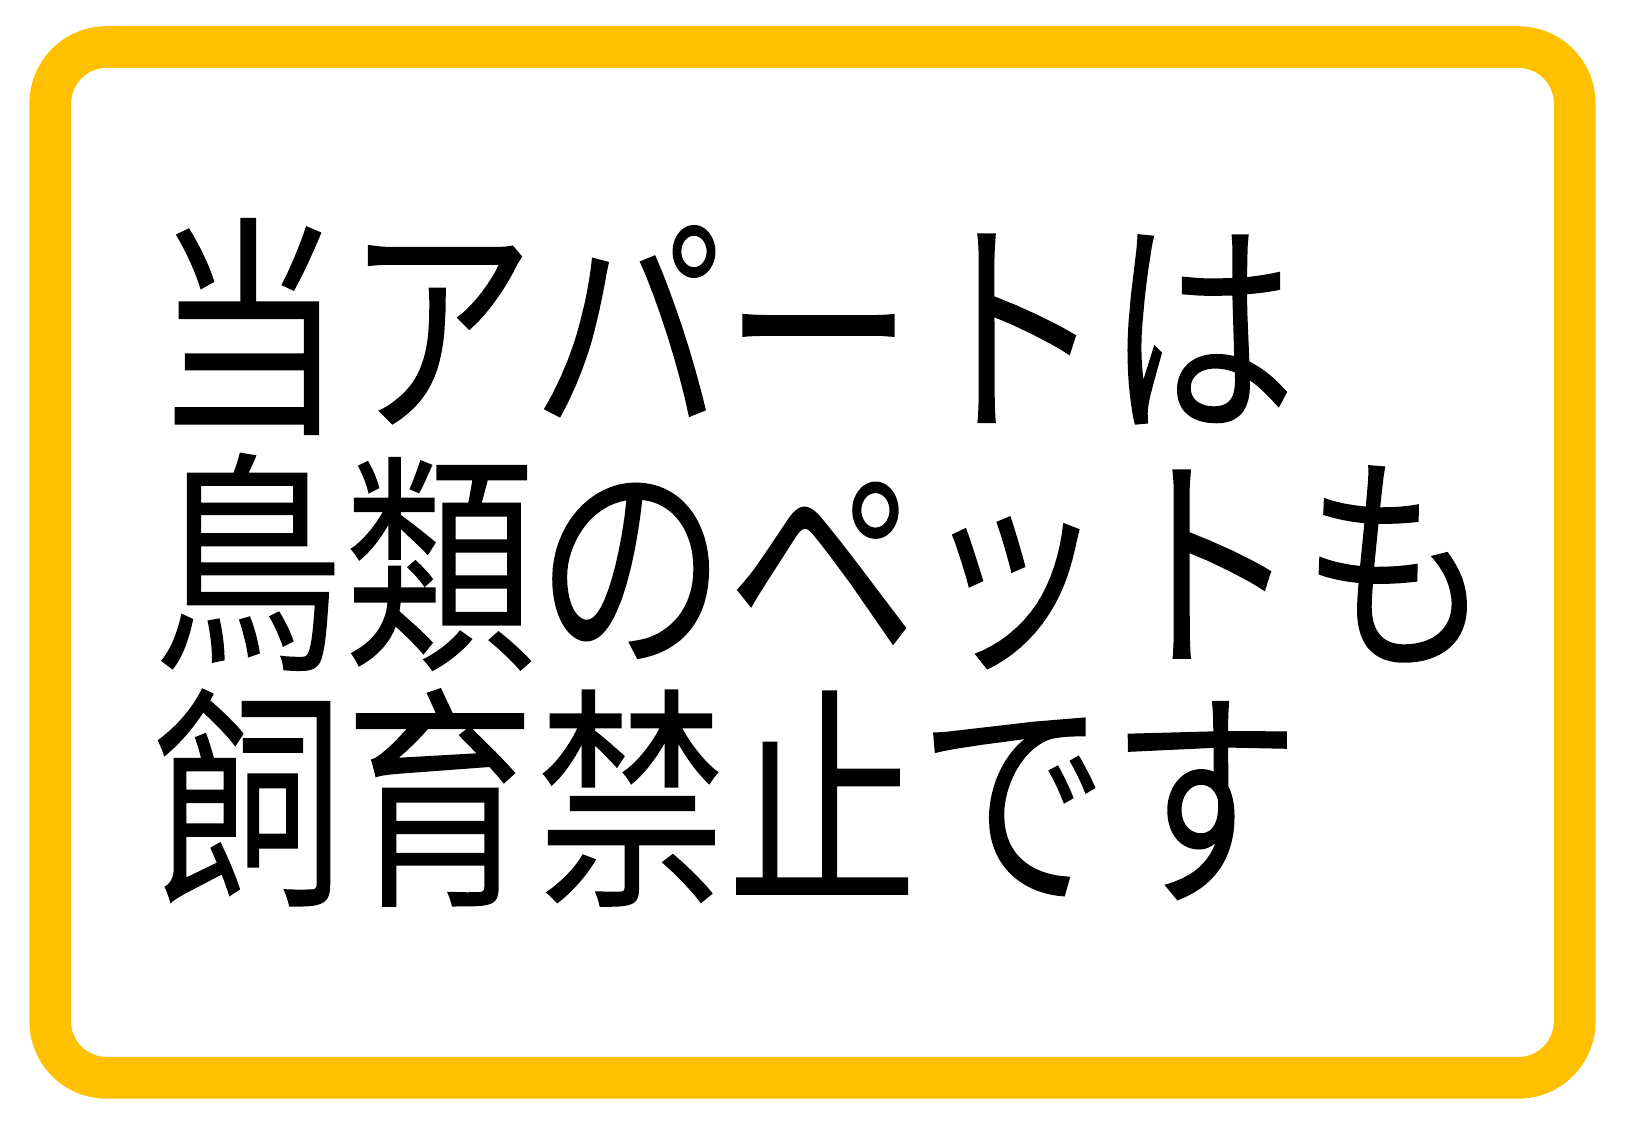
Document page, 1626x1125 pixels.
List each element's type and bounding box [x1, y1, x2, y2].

text_box [48, 44, 1577, 1080]
